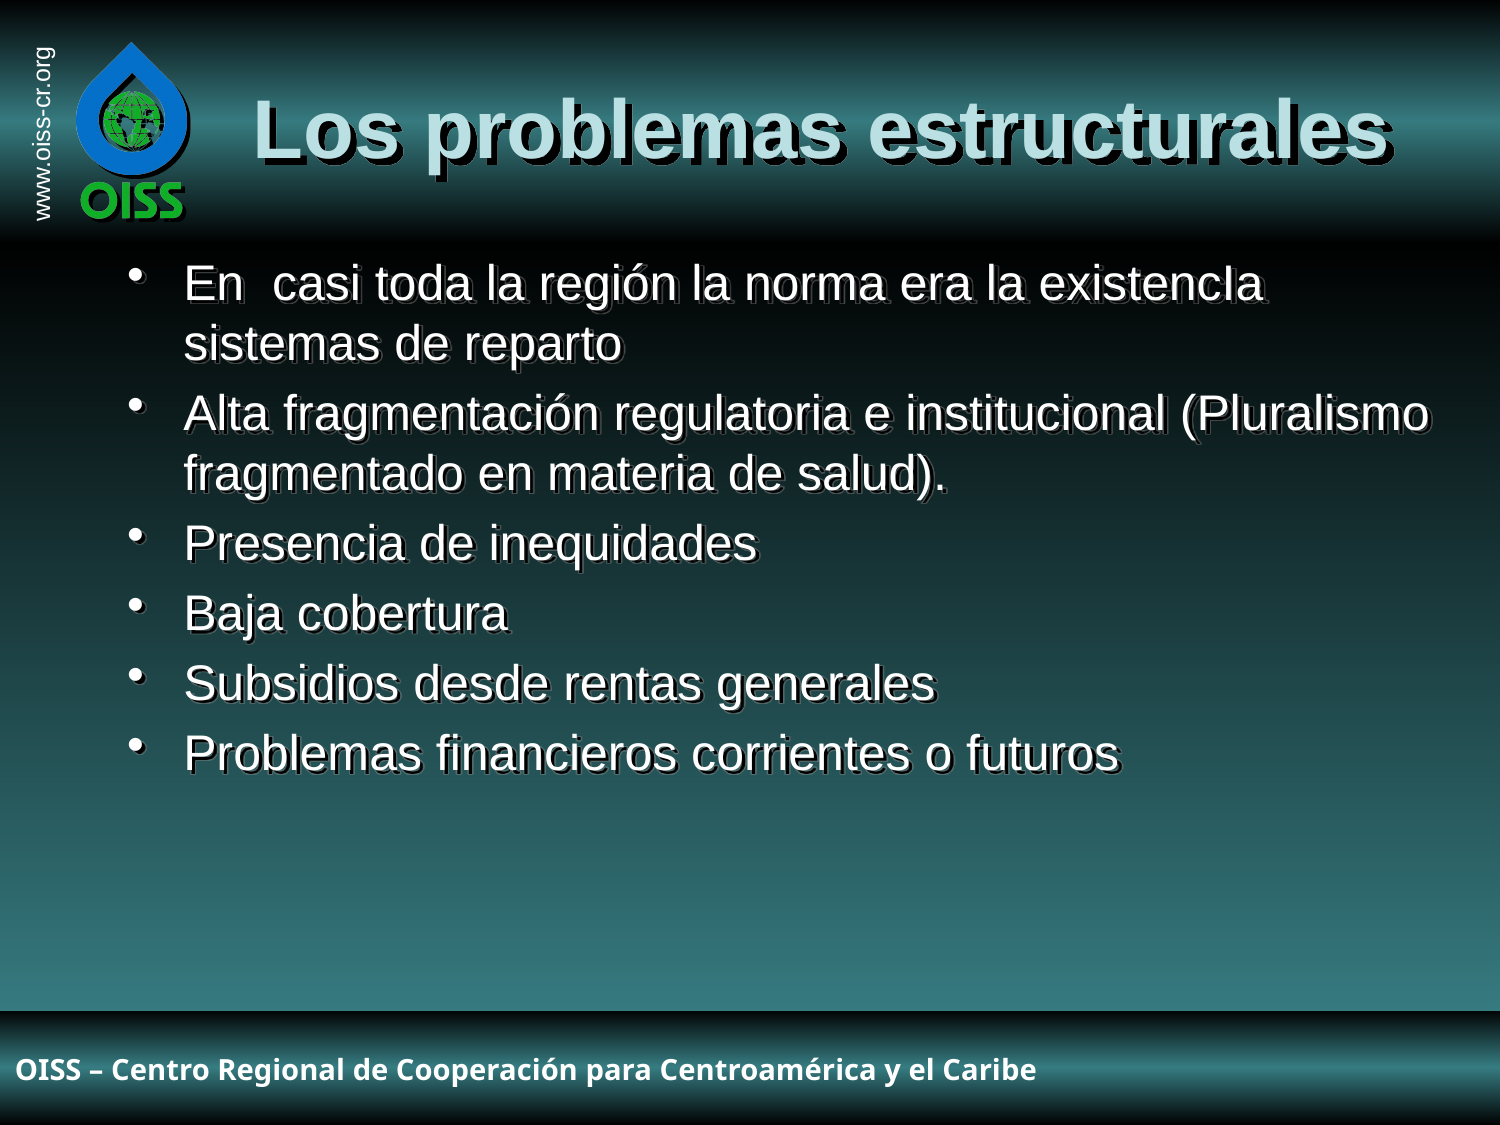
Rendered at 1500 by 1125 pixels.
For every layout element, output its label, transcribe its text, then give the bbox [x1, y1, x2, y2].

picture [76, 42, 187, 221]
list En casi toda la región la norma era la existencIa sistemas de reparto Alta fragmentación regulatoria e institucional (Pluralismo fragmentado en materia de salud). Presencia de inequidades Baja cobertura Subsidios desde rentas generales Problemas financieros corrientes o futuros [111, 219, 1463, 811]
title Los problemas estructurales [218, 30, 1426, 219]
